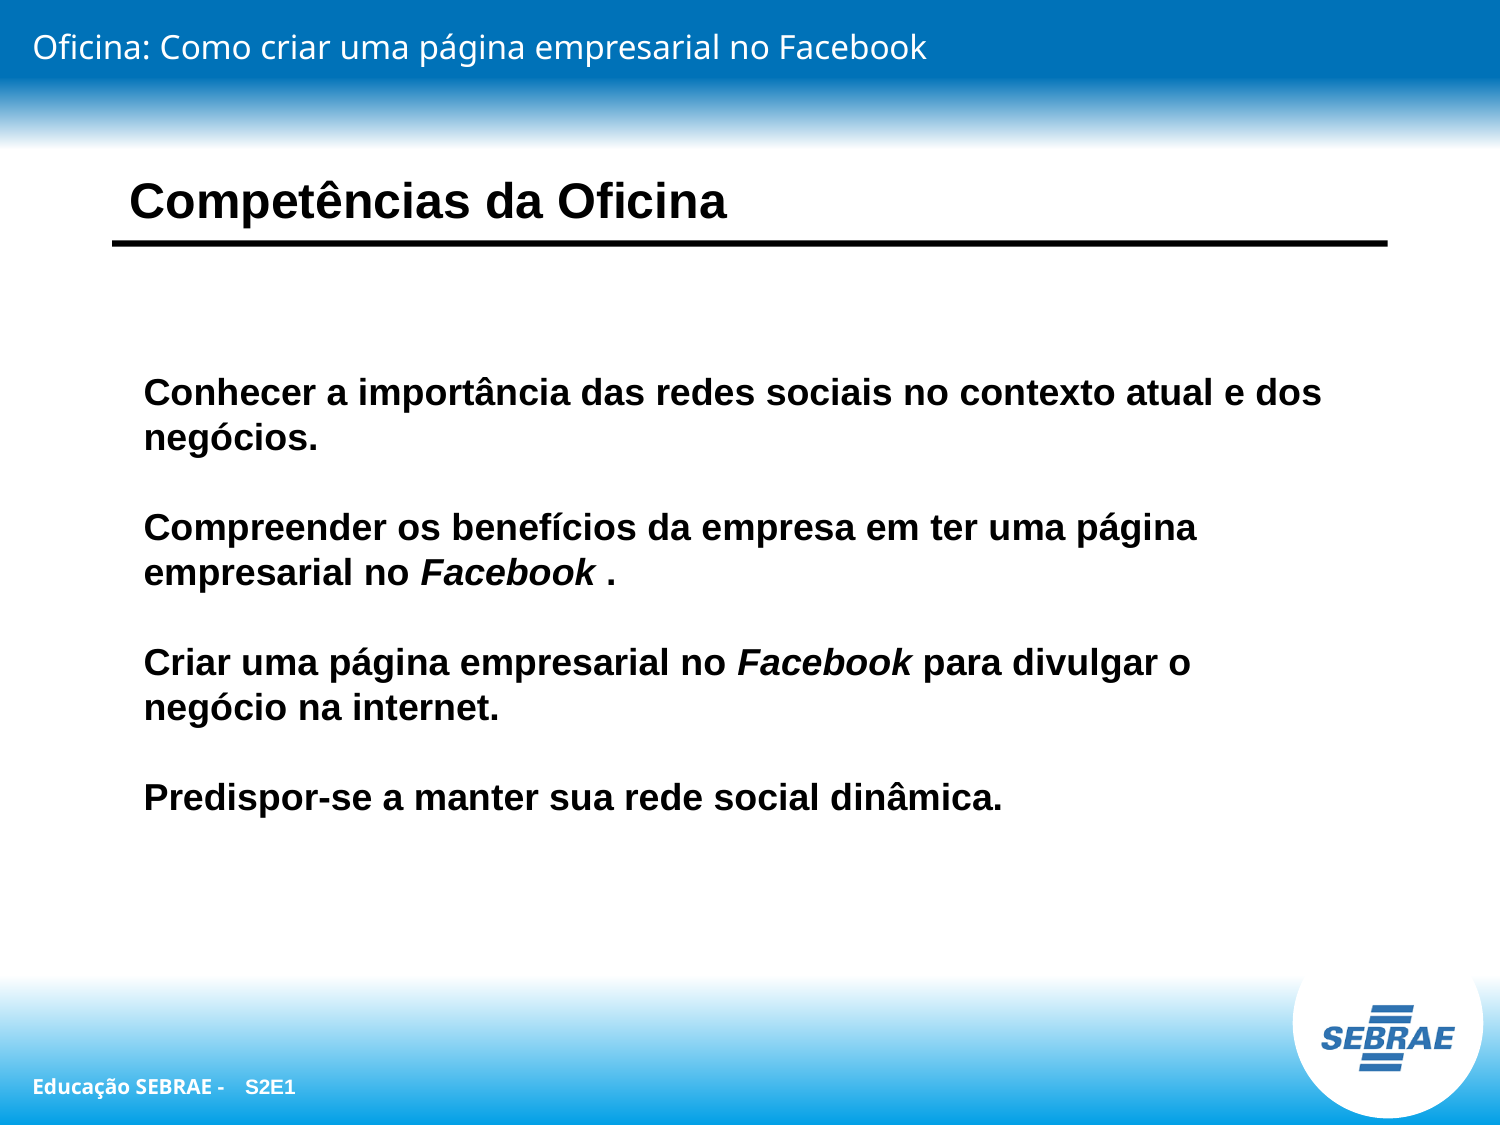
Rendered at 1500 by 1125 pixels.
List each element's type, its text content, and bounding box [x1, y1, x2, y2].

text_box S2E1 [230, 1065, 337, 1106]
text_box Competências da Oficina [115, 160, 743, 236]
picture [1316, 999, 1463, 1076]
text_box Conhecer a importância das redes sociais no contexto atual e dos negócios. Compreender os benefícios da empresa em ter uma página empresarial no Facebook . Criar uma página empresarial no Facebook para divulgar o negócio na internet. Predispor-se a manter sua rede social dinâmica. [128, 361, 1360, 871]
